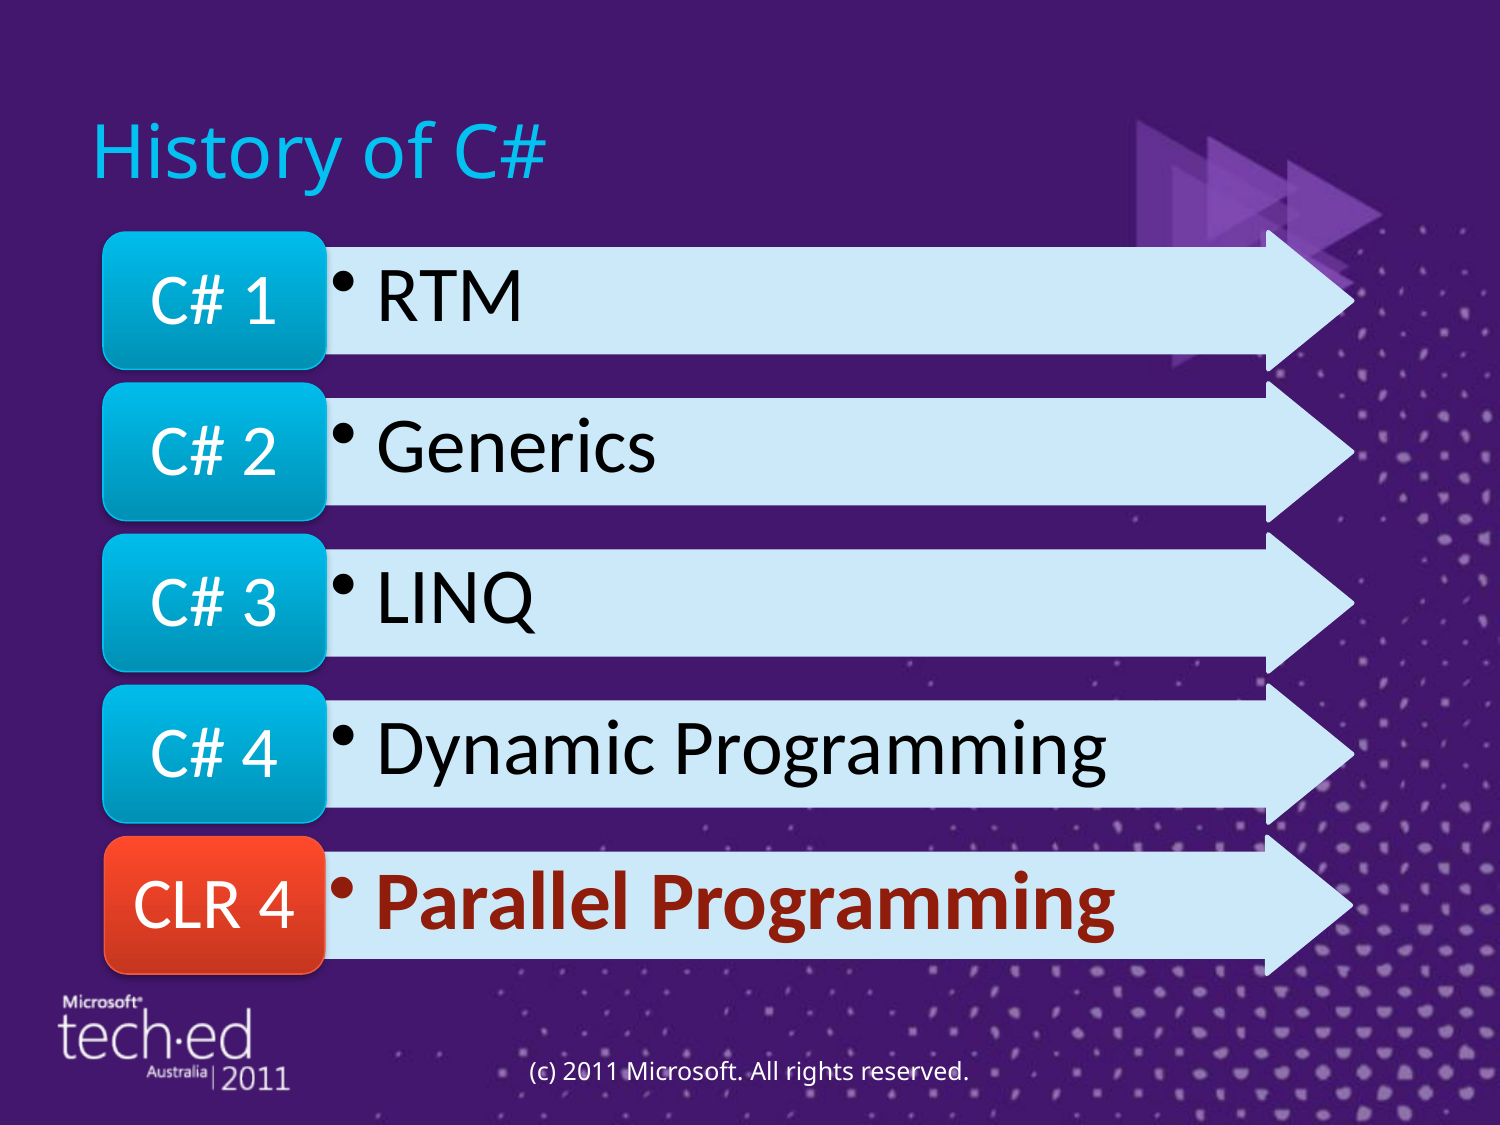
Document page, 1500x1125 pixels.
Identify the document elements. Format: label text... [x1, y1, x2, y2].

title History of C# [75, 54, 1425, 243]
text_box Generics [329, 381, 1355, 523]
text_box C# 3 [102, 533, 327, 673]
text_box RTM [329, 230, 1355, 372]
text_box LINQ [329, 532, 1355, 674]
text_box C# 1 [102, 231, 327, 371]
text_box CLR 4 [103, 835, 326, 975]
text_box Dynamic Programming [329, 683, 1355, 825]
text_box C# 4 [102, 684, 327, 824]
picture [0, 0, 1500, 1125]
footer (c) 2011 Microsoft. All rights reserved. [512, 1042, 988, 1103]
text_box C# 2 [102, 382, 327, 522]
text_box Parallel Programming [327, 834, 1354, 976]
